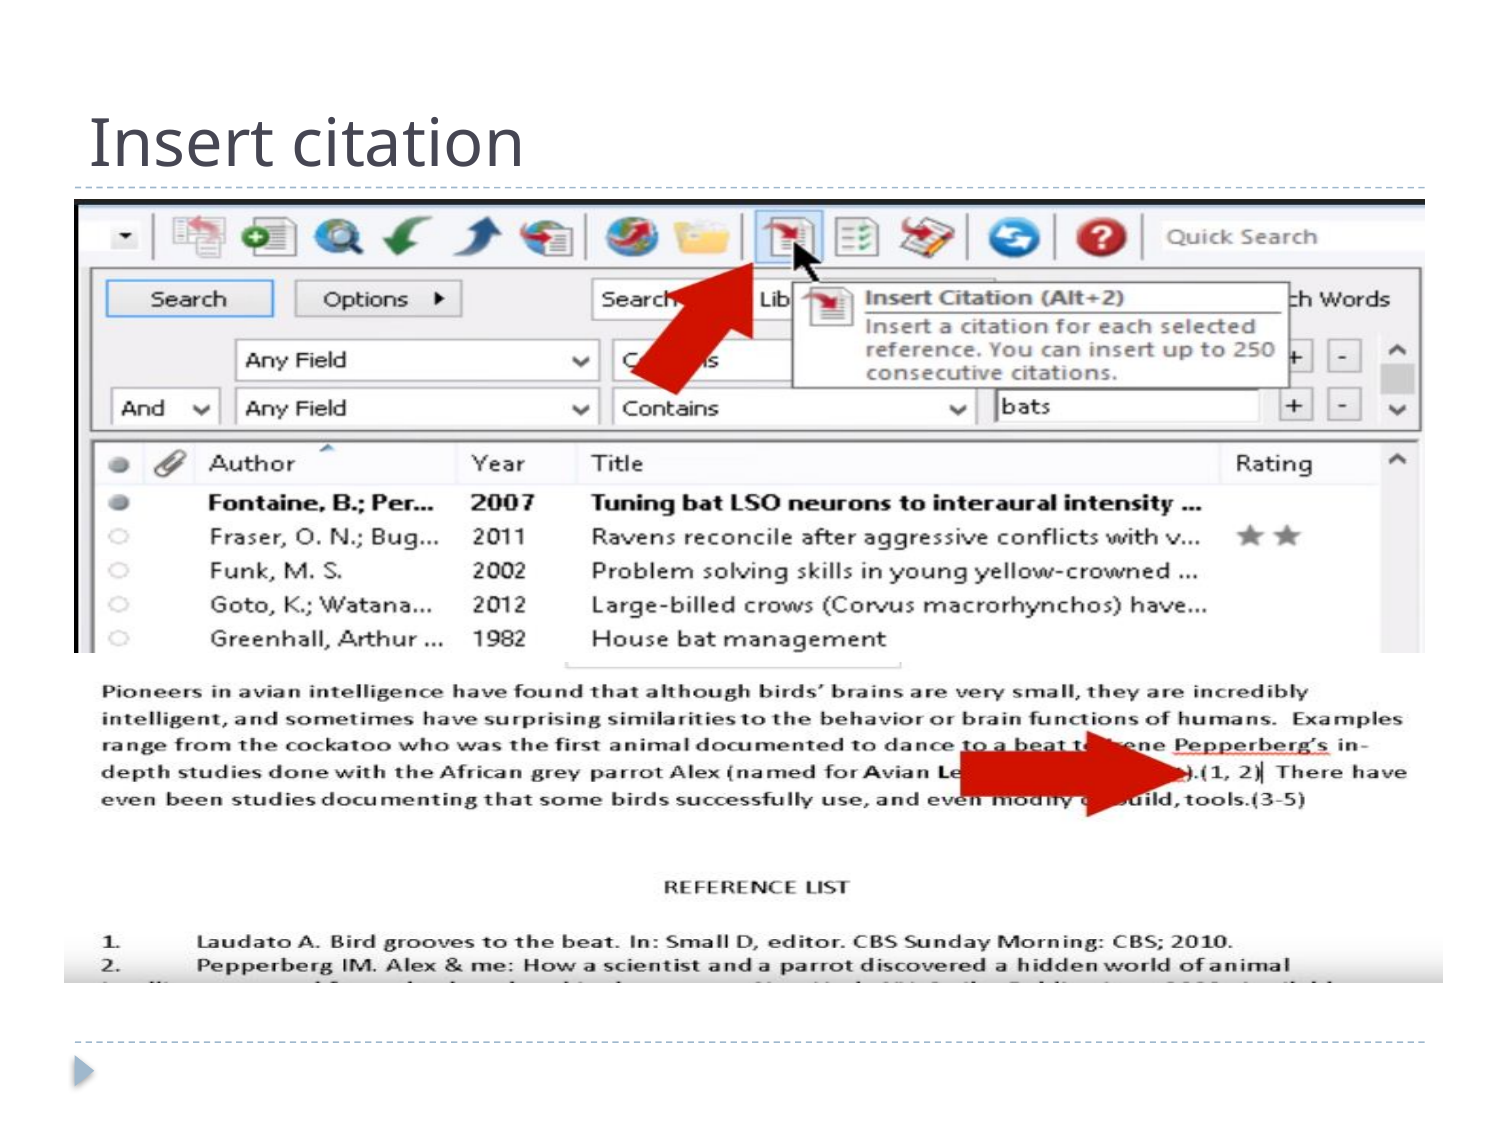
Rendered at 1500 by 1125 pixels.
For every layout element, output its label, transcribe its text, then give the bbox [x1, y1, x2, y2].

picture [64, 661, 1444, 984]
title Insert citation [75, 24, 1425, 188]
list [74, 198, 1425, 654]
